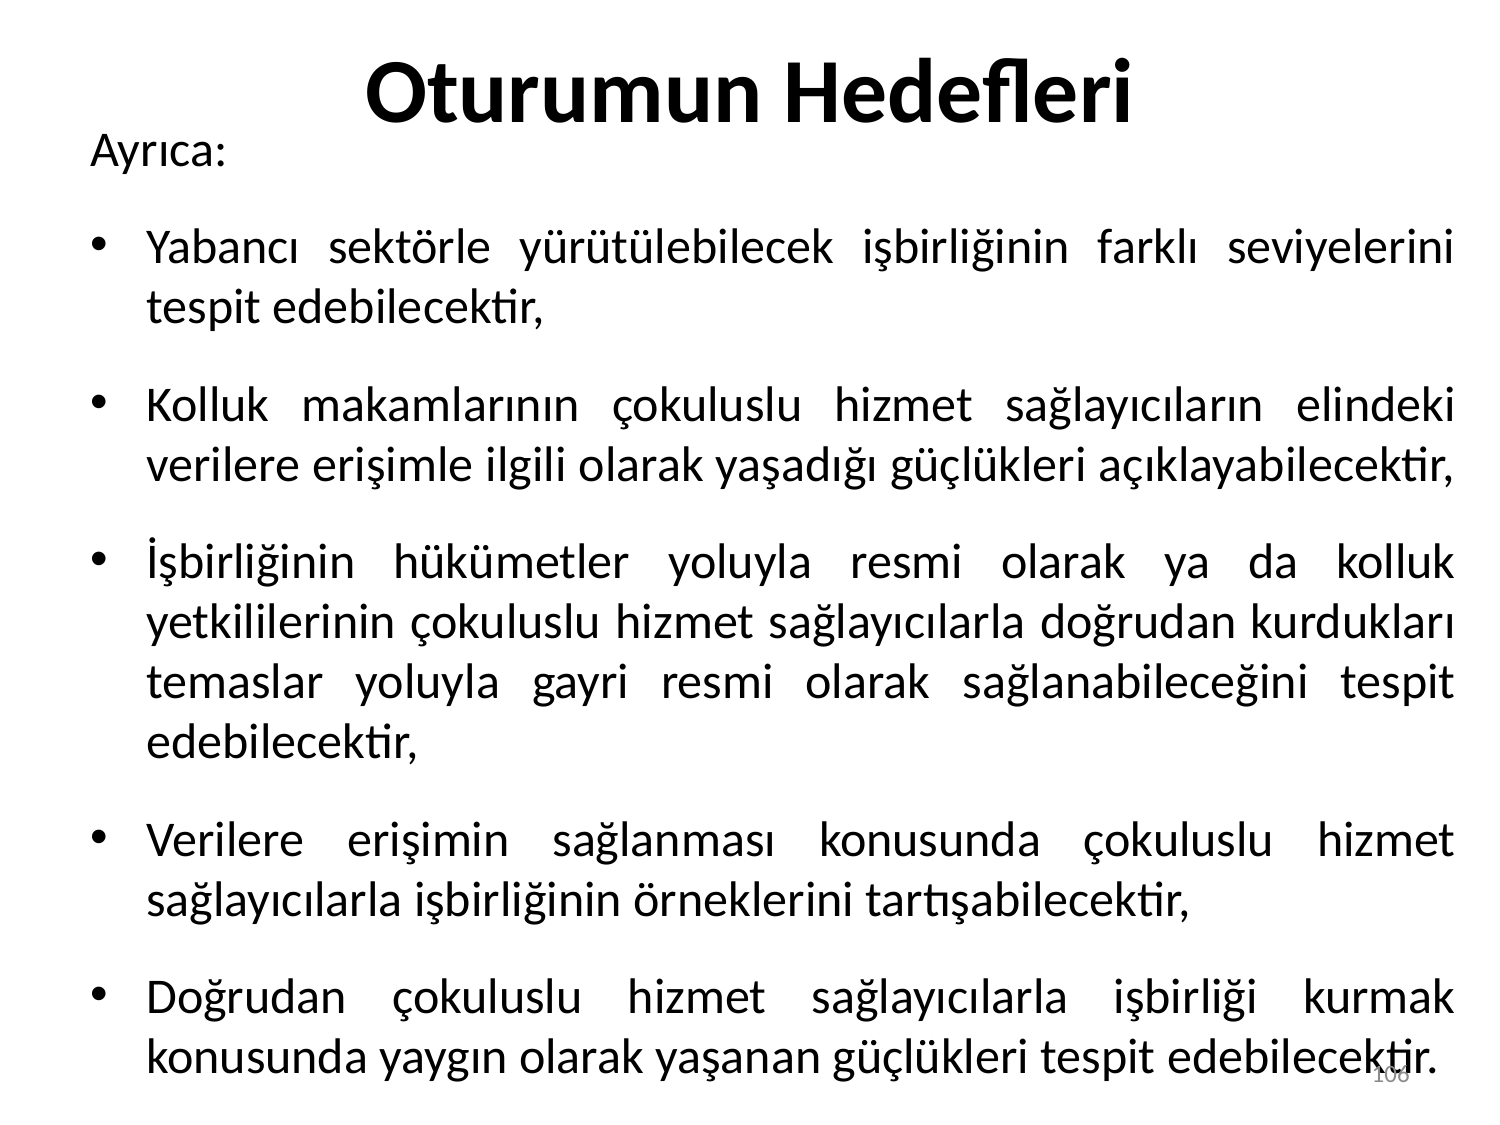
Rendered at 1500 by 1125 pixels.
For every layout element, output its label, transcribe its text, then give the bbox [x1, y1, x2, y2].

title Oturumun Hedefleri [75, 23, 1425, 151]
list Ayrıca: Yabancı sektörle yürütülebilecek işbirliğinin farklı seviyelerini tespit edebilecektir, Kolluk makamlarının çokuluslu hizmet sağlayıcıların elindeki verilere erişimle ilgili olarak yaşadığı güçlükleri açıklayabilecektir, İşbirliğinin hükümetler yoluyla resmi olarak ya da kolluk yetkililerinin çokuluslu hizmet sağlayıcılarla doğrudan kurdukları temaslar yoluyla gayri resmi olarak sağlanabileceğini tespit edebilecektir, Verilere erişimin sağlanması konusunda çokuluslu hizmet sağlayıcılarla işbirliğinin örneklerini tartışabilecektir, Doğrudan çokuluslu hizmet sağlayıcılarla işbirliği kurmak konusunda yaygın olarak yaşanan güçlükleri tespit edebilecektir. [75, 108, 1472, 1009]
slide_number 106 [1074, 1042, 1425, 1103]
